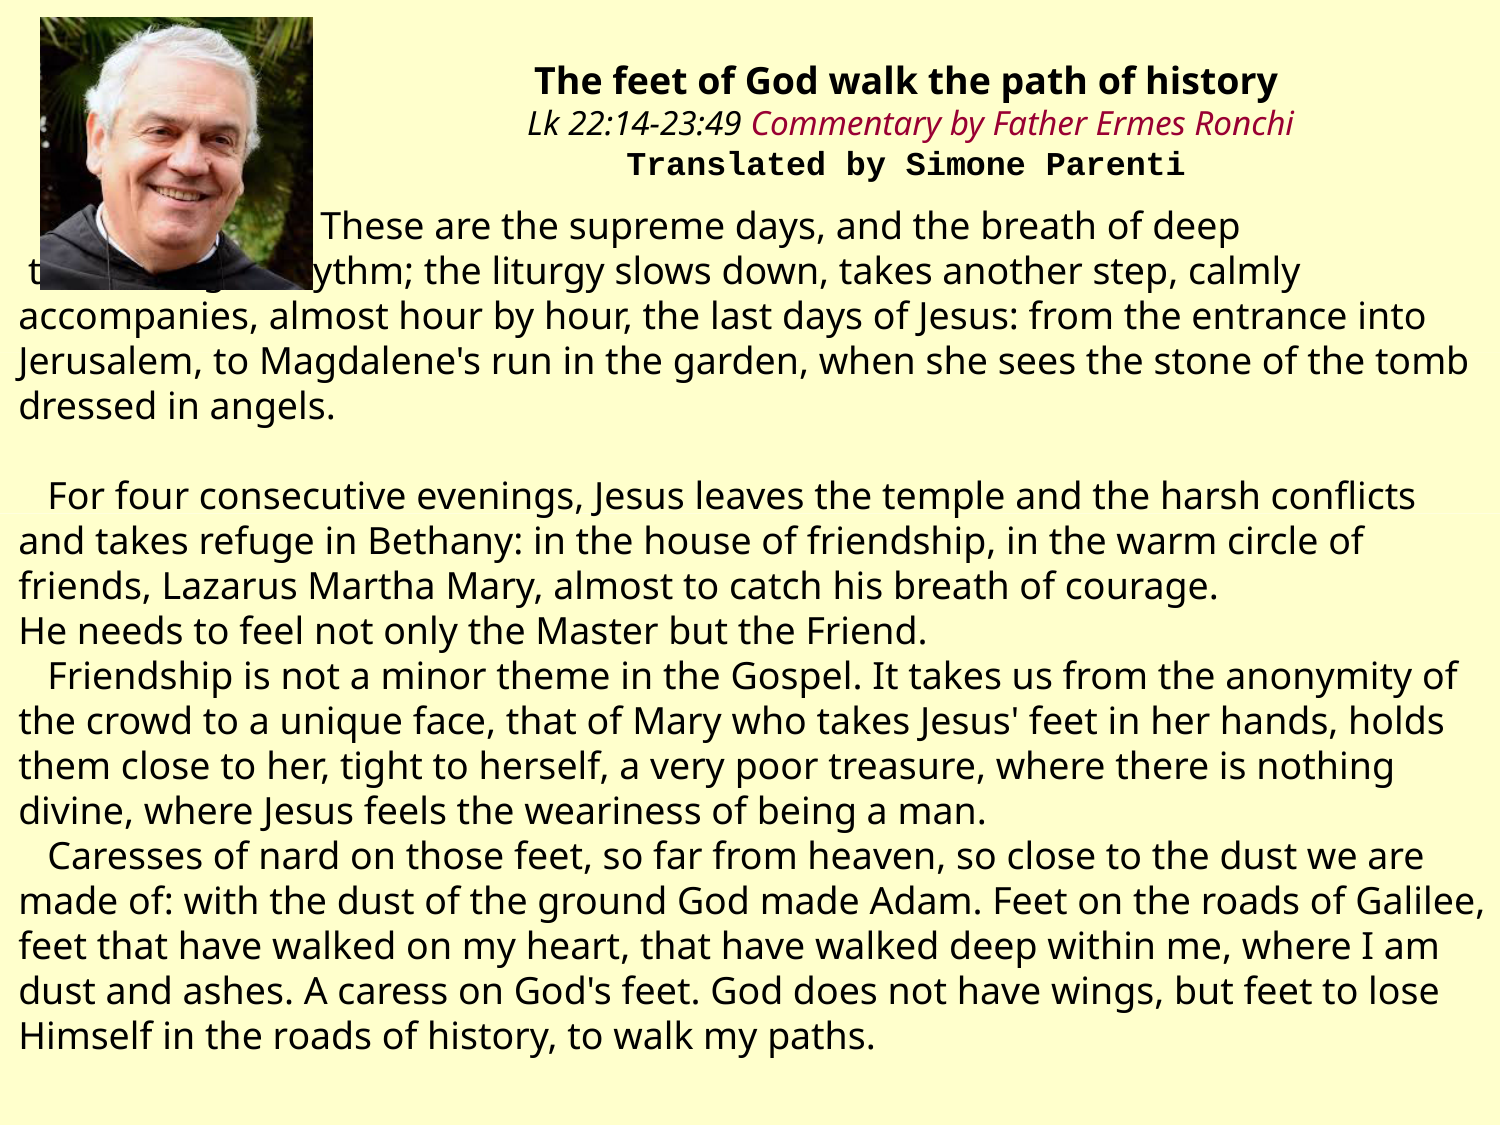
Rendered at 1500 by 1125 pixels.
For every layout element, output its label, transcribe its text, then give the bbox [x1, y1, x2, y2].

picture [40, 17, 313, 290]
text_box The feet of God walk the path of history Lk 22:14-23:49 Commentary by Father Ermes Ronchi Translated by Simone Parenti [313, 49, 1500, 190]
text_box These are the supreme days, and the breath of deep time changes rhythm; the liturgy slows down, takes another step, calmly accompanies, almost hour by hour, the last days of Jesus: from the entrance into Jerusalem, to Magdalene's run in the garden, when she sees the stone of the tomb dressed in angels. For four consecutive evenings, Jesus leaves the temple and the harsh conflicts and takes refuge in Bethany: in the house of friendship, in the warm circle of friends, Lazarus Martha Mary, almost to catch his breath of courage. He needs to feel not only the Master but the Friend. Friendship is not a minor theme in the Gospel. It takes us from the anonymity of the crowd to a unique face, that of Mary who takes Jesus' feet in her hands, holds them close to her, tight to herself, a very poor treasure, where there is nothing divine, where Jesus feels the weariness of being a man. Caresses of nard on those feet, so far from heaven, so close to the dust we are made of: with the dust of the ground God made Adam. Feet on the roads of Galilee, feet that have walked on my heart, that have walked deep within me, where I am dust and ashes. A caress on God's feet. God does not have wings, but feet to lose Himself in the roads of history, to walk my paths. [3, 194, 1500, 1065]
